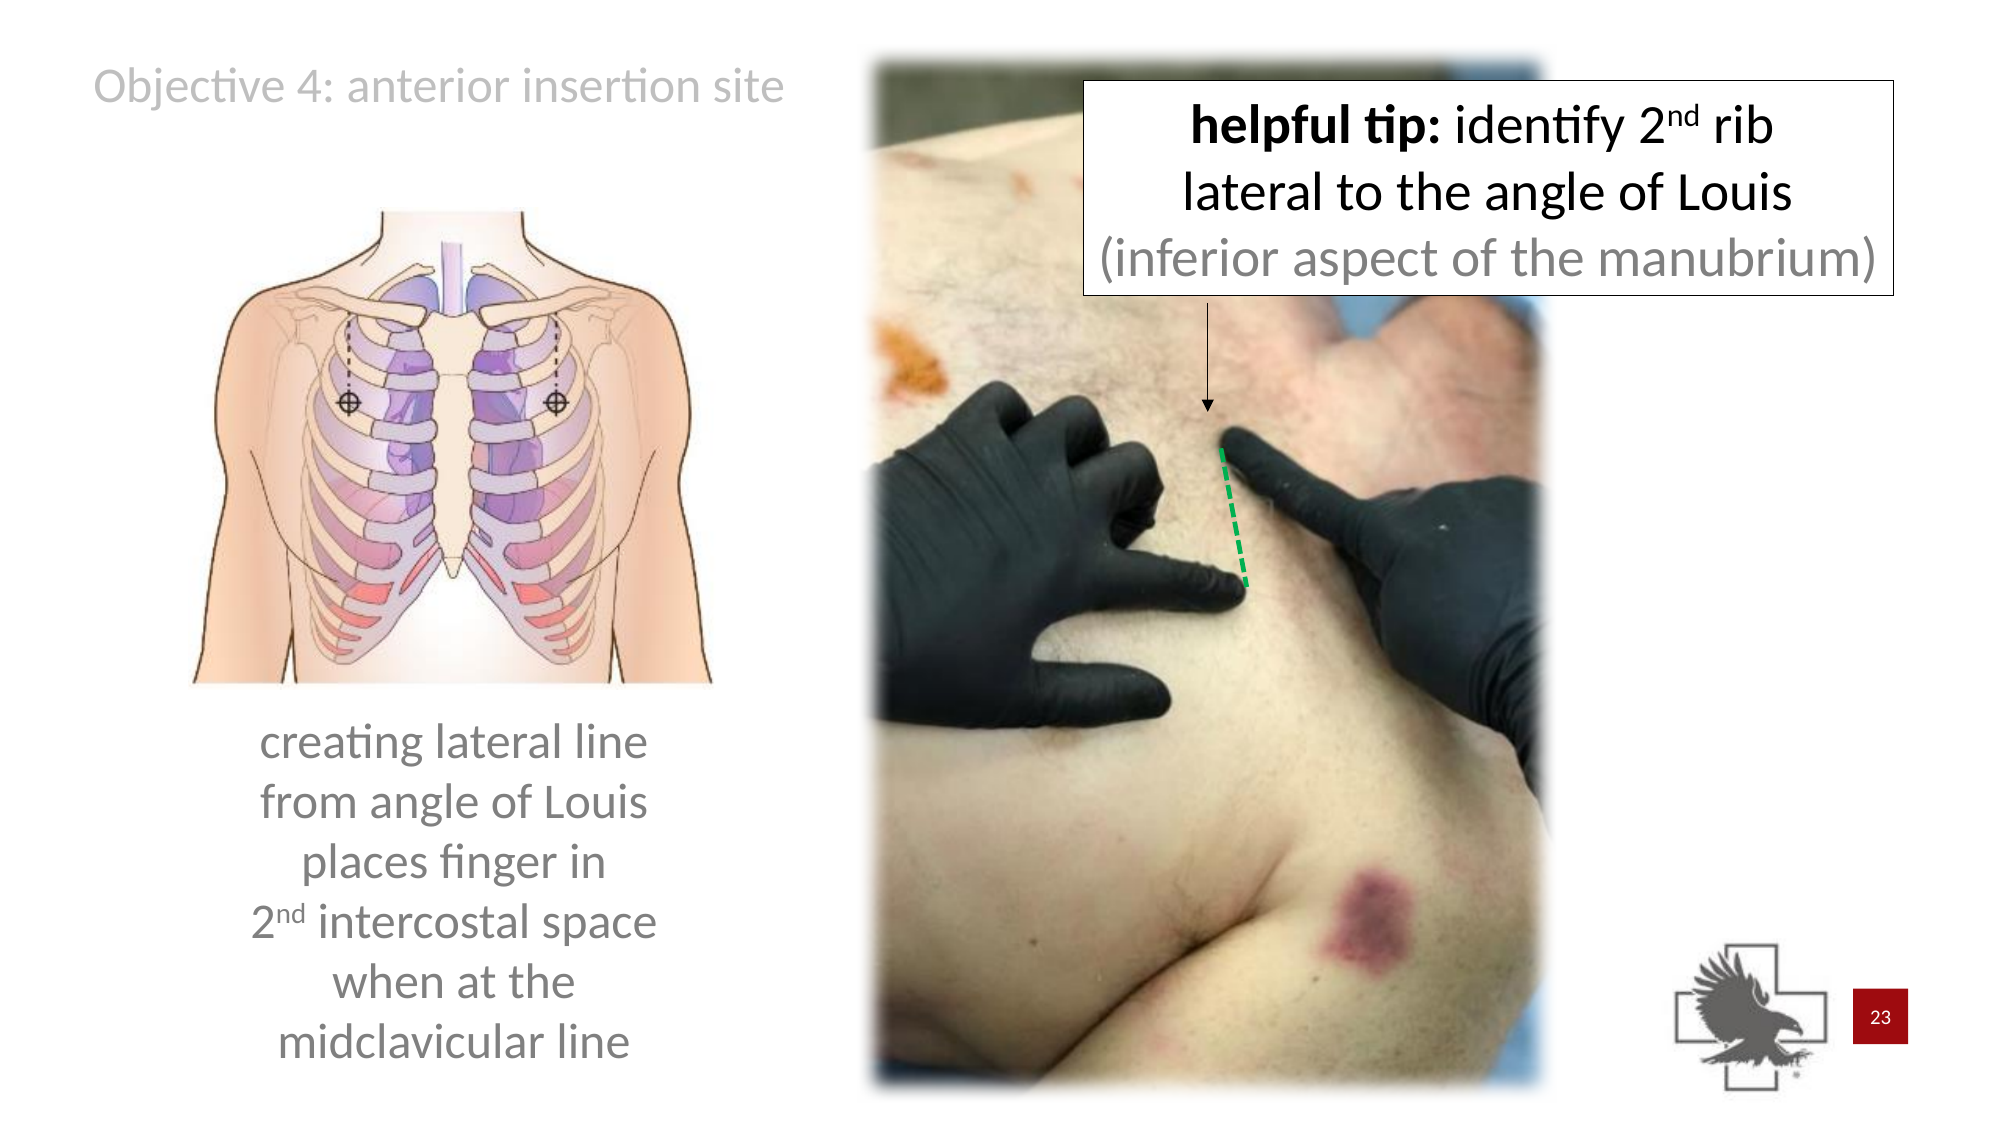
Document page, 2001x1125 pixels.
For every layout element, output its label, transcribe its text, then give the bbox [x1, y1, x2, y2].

text_box Objective 4: anterior insertion site [78, 44, 830, 120]
picture [857, 44, 1559, 1103]
picture [1660, 926, 1849, 1107]
slide_number 23 [1853, 988, 1909, 1045]
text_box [1220, 448, 1247, 588]
text_box creating lateral line from angle of Louis places finger in 2nd intercostal space when at the midclavicular line [188, 701, 720, 1077]
picture [188, 207, 720, 690]
text_box helpful tip: identify 2nd rib lateral to the angle of Louis (inferior aspect of the manubrium) [1559, 80, 1894, 296]
